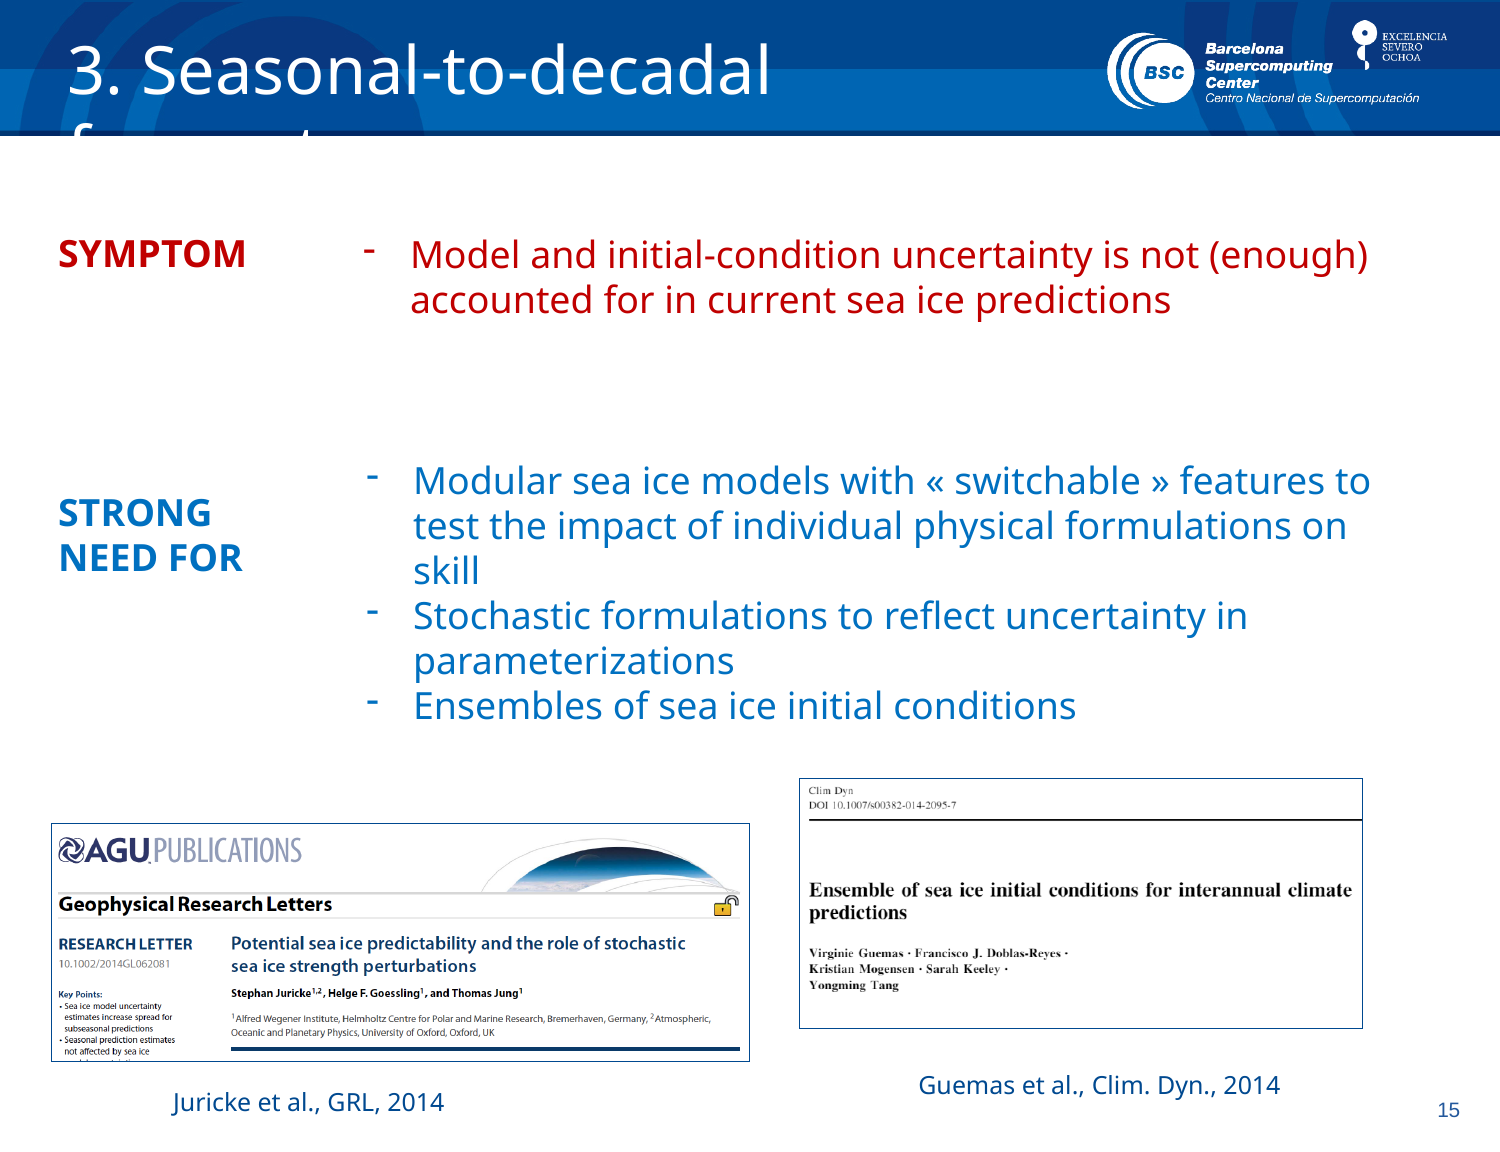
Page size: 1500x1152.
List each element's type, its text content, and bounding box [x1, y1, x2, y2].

text_box Juricke et al., GRL, 2014 [158, 1078, 573, 1124]
text_box SYMPTOM [43, 222, 290, 282]
text_box 3. Seasonal-to-decadal forecasts [53, 20, 1069, 135]
text_box Model and initial-condition uncertainty is not (enough) accounted for in current sea ice predictions [348, 223, 1495, 374]
picture [0, 0, 1500, 136]
picture [798, 778, 1363, 1030]
text_box STRONG NEED FOR [43, 481, 290, 586]
text_box Guemas et al., Clim. Dyn., 2014 [903, 1061, 1318, 1107]
picture [51, 823, 750, 1062]
text_box Modular sea ice models with « switchable » features to test the impact of individual physical formulations on skill Stochastic formulations to reflect uncertainty in parameterizations Ensembles of sea ice initial conditions [351, 449, 1400, 735]
